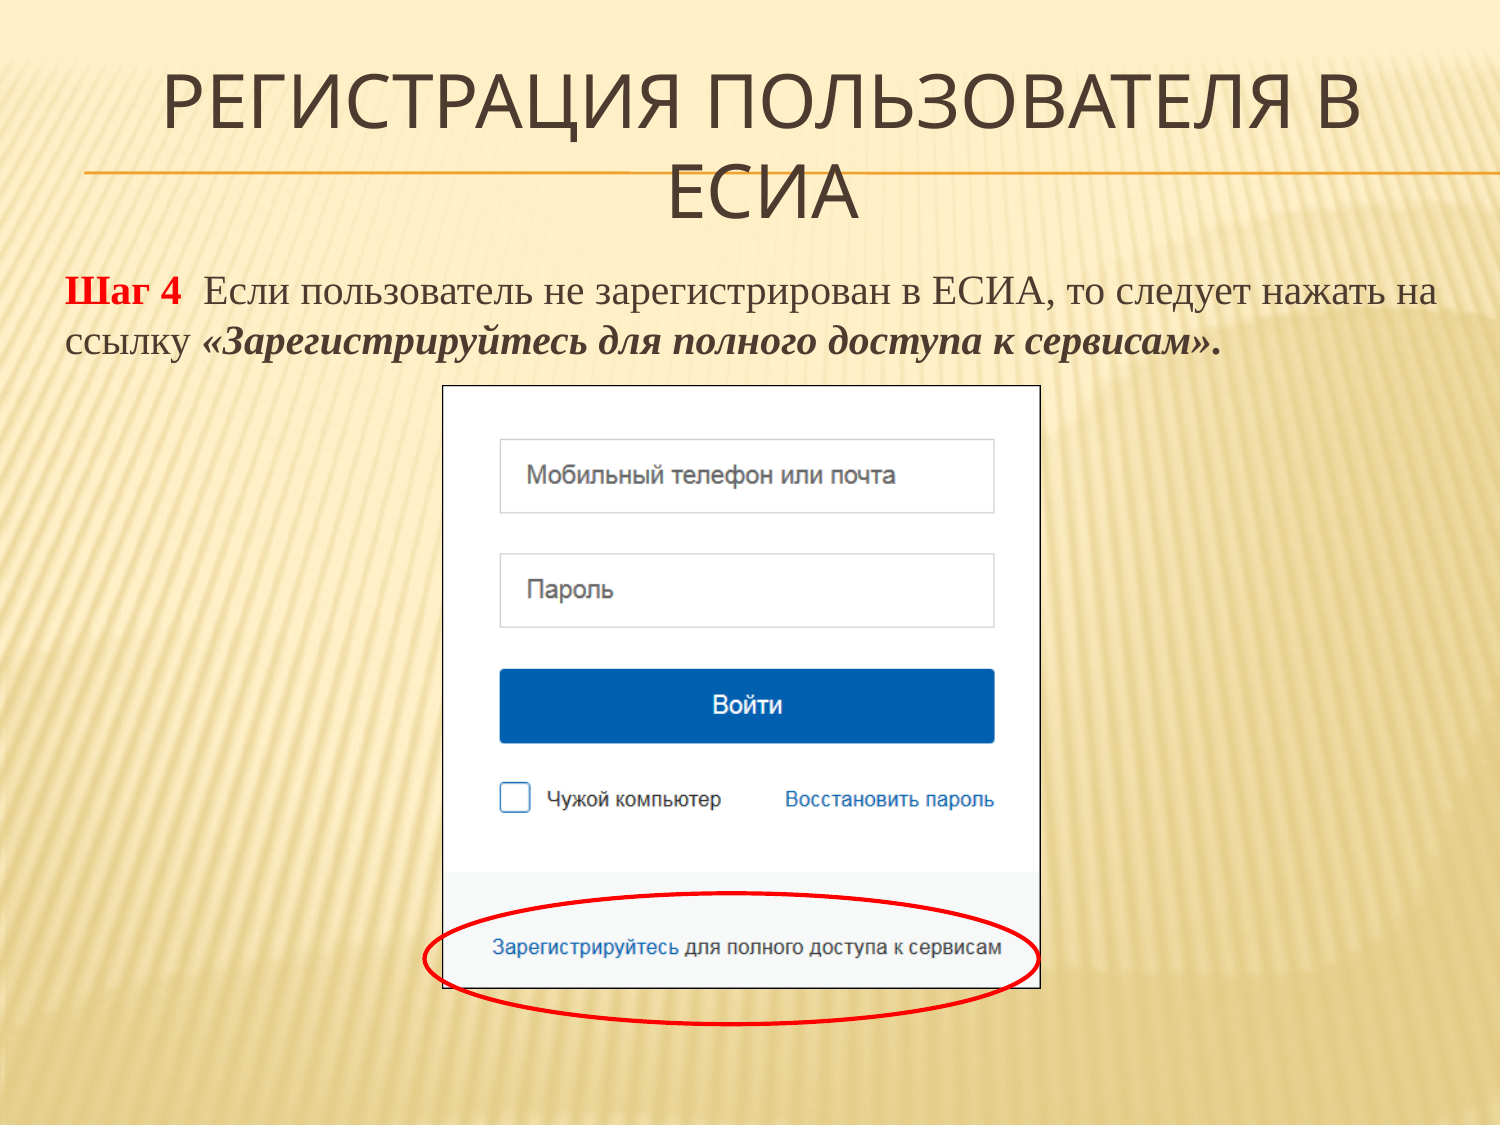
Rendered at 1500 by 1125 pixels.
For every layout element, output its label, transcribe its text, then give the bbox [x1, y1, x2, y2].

title Регистрация пользователя в ЕСИА [50, 75, 1475, 213]
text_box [424, 384, 1041, 1025]
list Шаг 4 Если пользователь не зарегистрирован в ЕСИА, то следует нажать на ссылку «Зарегистрируйтесь для полного доступа к сервисам». [50, 254, 1475, 998]
